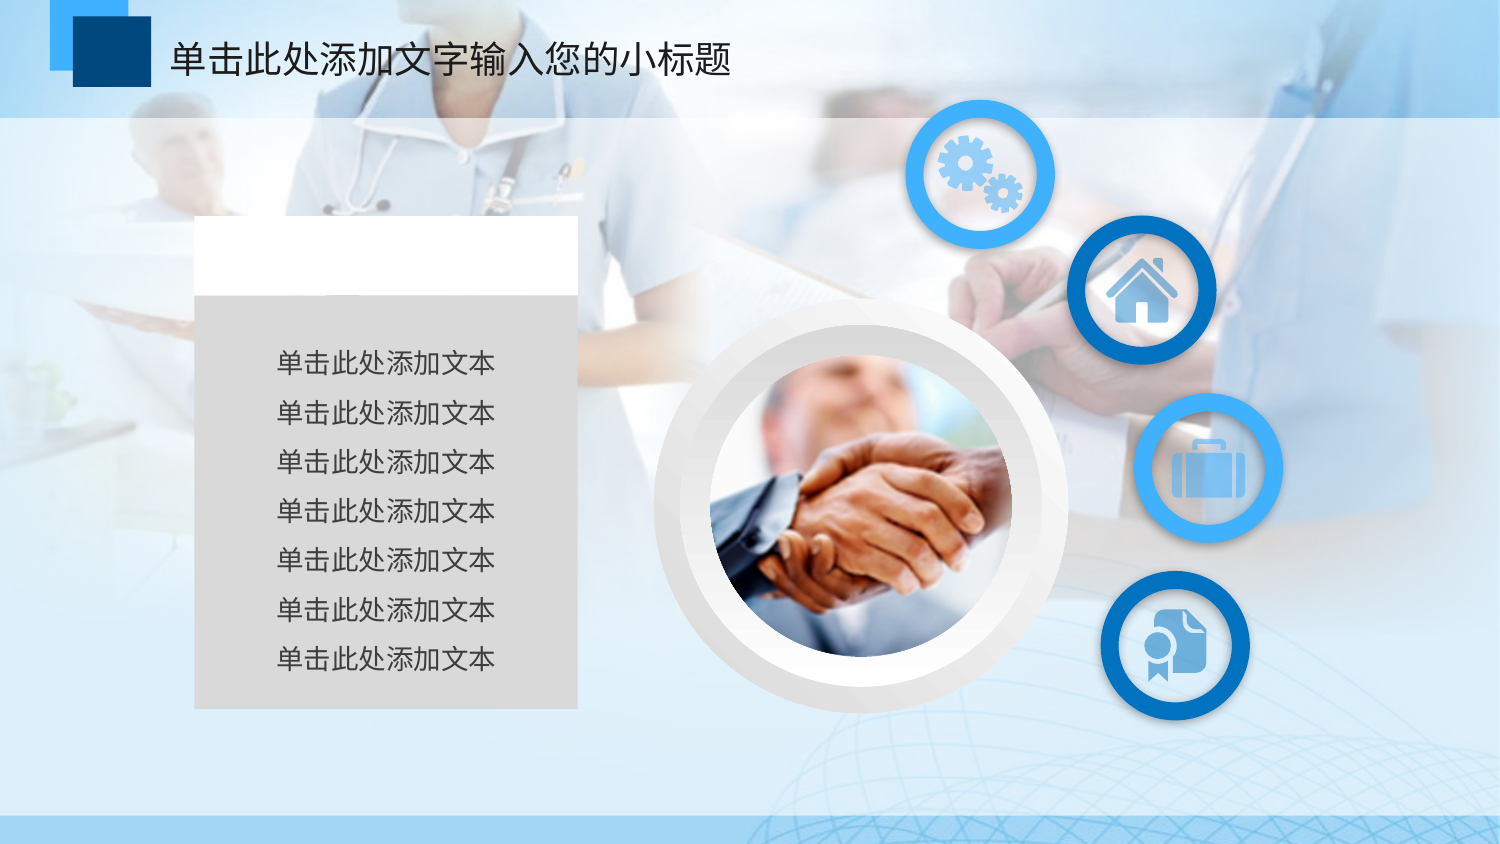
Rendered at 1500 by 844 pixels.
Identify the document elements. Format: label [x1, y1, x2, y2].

text_box [1100, 570, 1251, 721]
picture [0, 816, 1500, 844]
text_box [905, 99, 1056, 250]
text_box [1133, 393, 1284, 544]
picture [0, 0, 1500, 118]
text_box [653, 298, 1069, 714]
text_box [194, 215, 579, 710]
text_box [1066, 215, 1217, 365]
